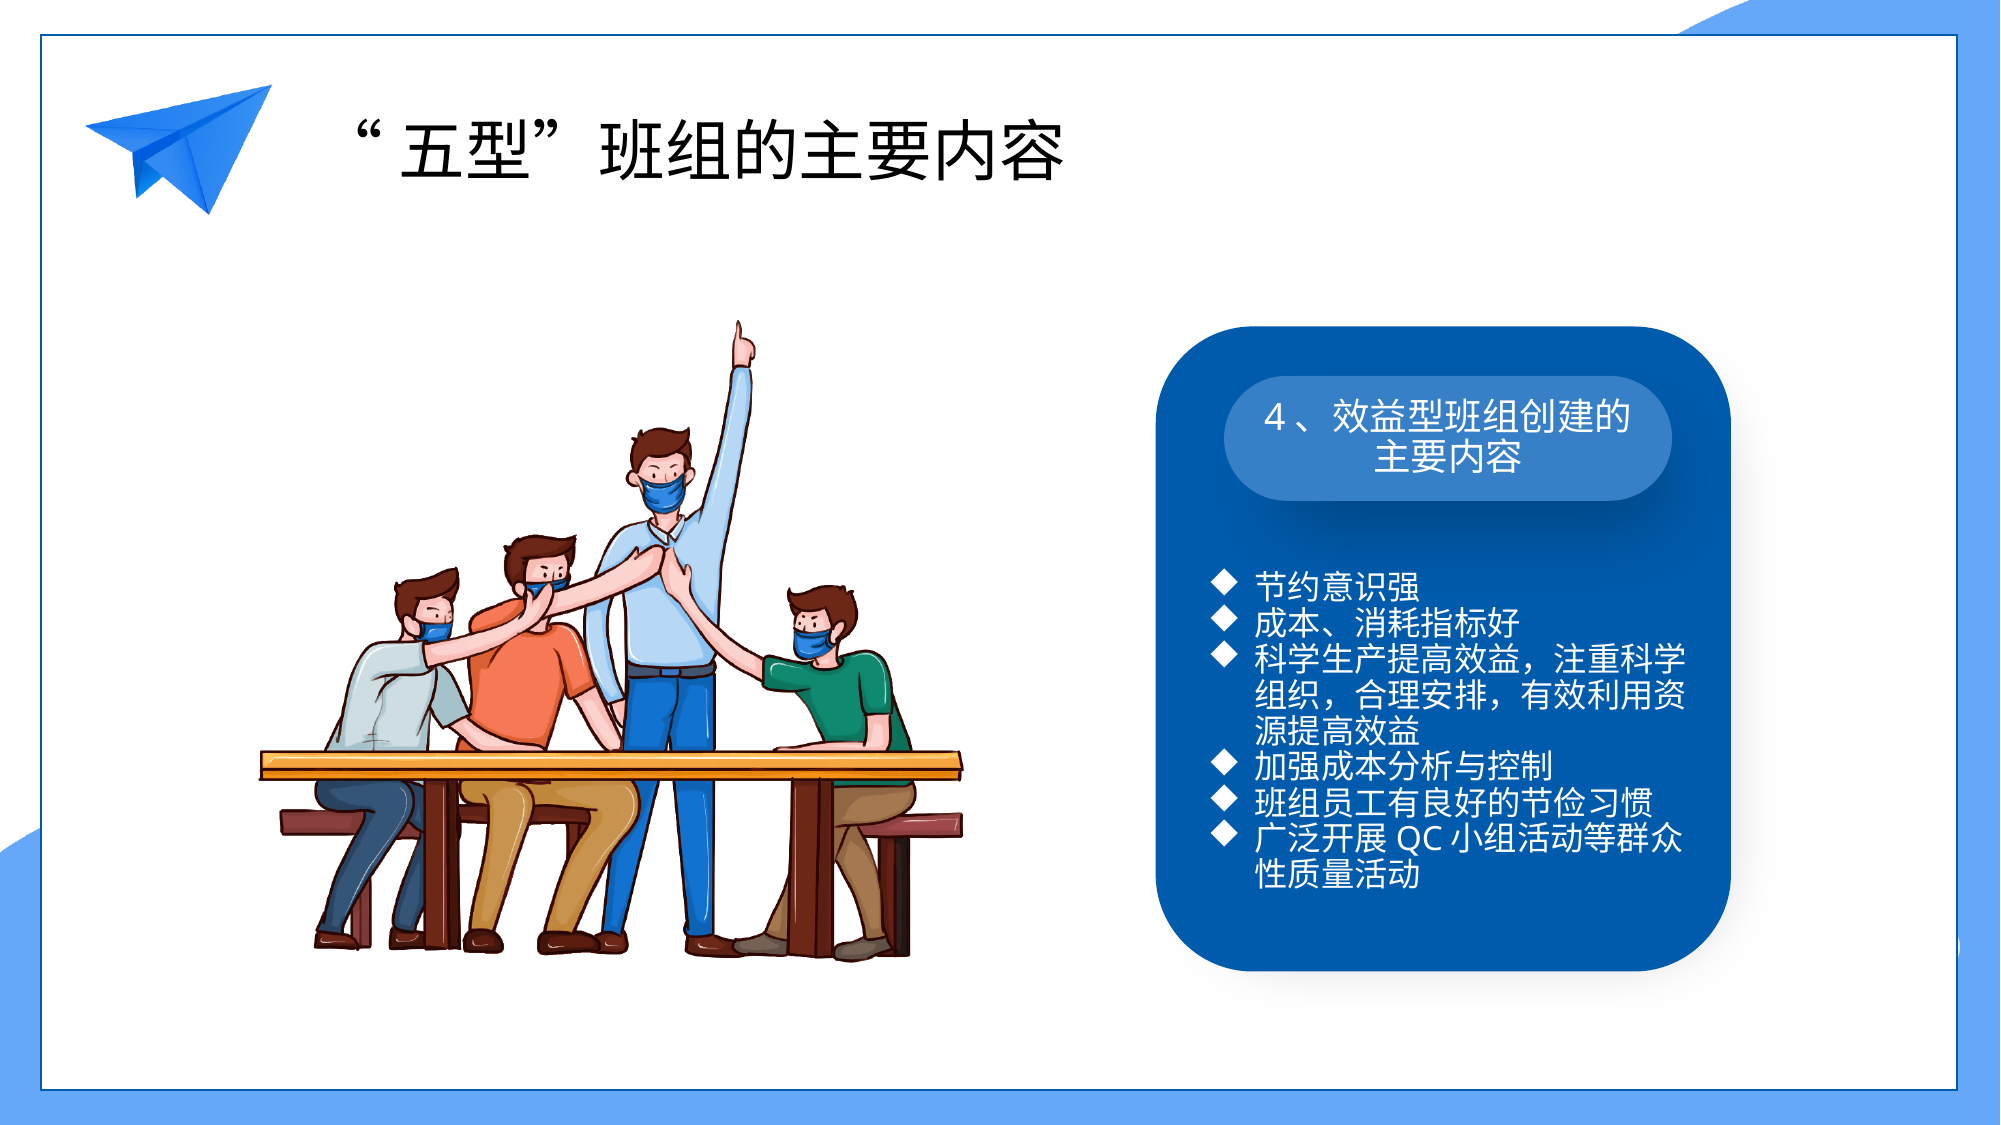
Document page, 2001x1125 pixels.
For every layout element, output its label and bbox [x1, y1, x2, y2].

picture [0, 0, 2000, 1125]
text_box [1157, 328, 1730, 970]
